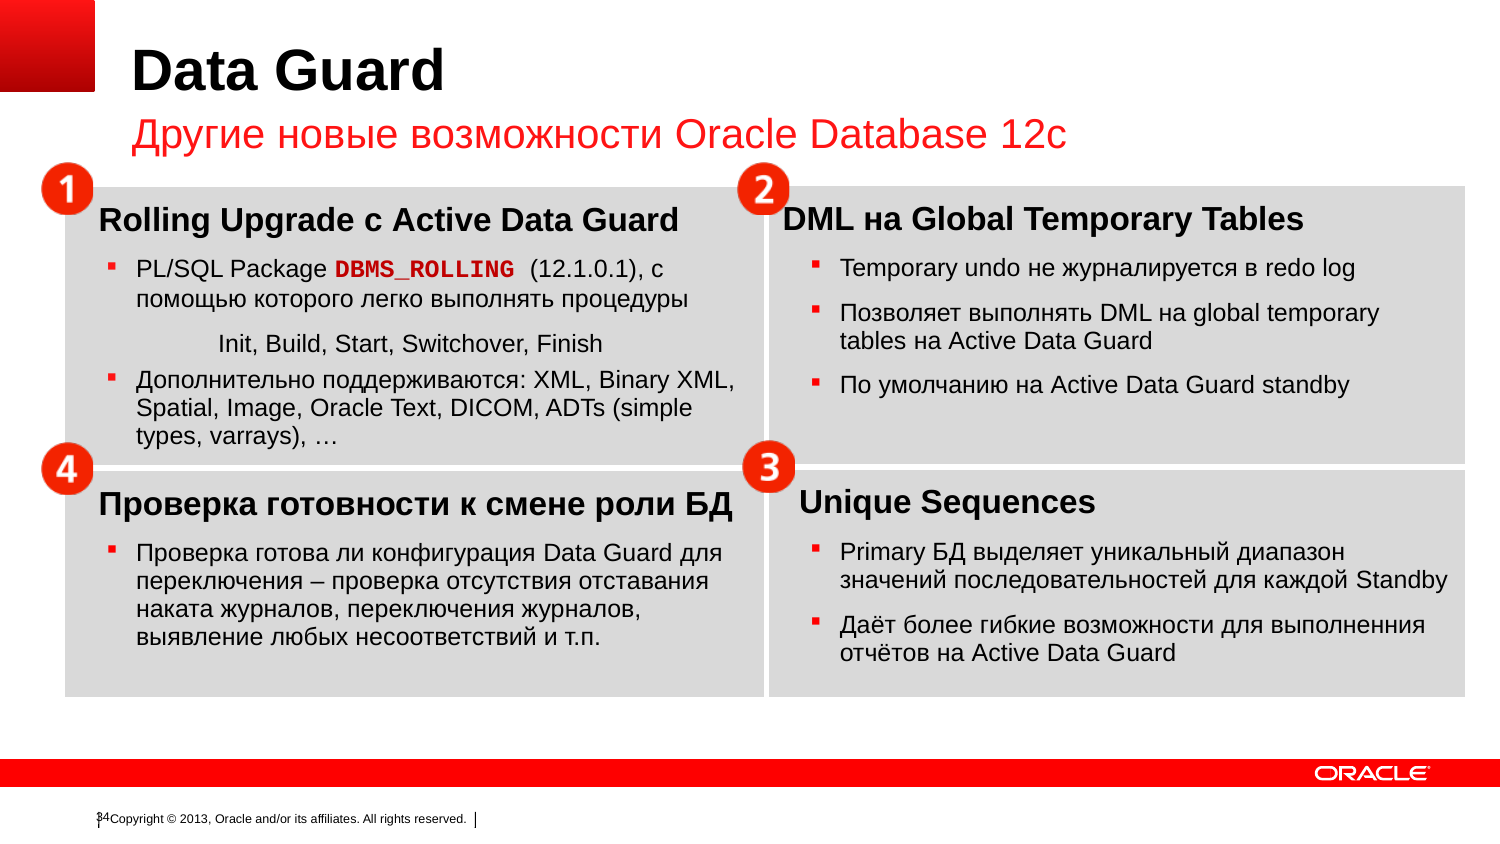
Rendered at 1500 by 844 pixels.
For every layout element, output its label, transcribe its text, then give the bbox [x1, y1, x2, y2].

table_header DML на Global Temporary Tables Temporary undo не журналируется в redo log Позволяет выполнять DML на global temporary tables на Active Data Guard По умолчанию на Active Data Guard standby [769, 186, 1465, 464]
table_header Unique Sequences Primary БД выделяет уникальный диапазон значений последовательностей для каждой Standby Даёт более гибкие возможности для выполненния отчётов на Active Data Guard [769, 470, 1465, 697]
title Data Guard [131, 40, 1482, 106]
table_header Проверка готовности к смене роли БД Проверка готова ли конфигурация Data Guard для переключения – проверка отсутствия отставания наката журналов, переключения журналов, выявление любых несоответствий и т.п. [65, 471, 764, 697]
picture [741, 439, 796, 493]
picture [735, 161, 790, 216]
table_header Rolling Upgrade с Active Data Guard PL/SQL Package DBMS_ROLLING (12.1.0.1), с помощью которого легко выполнять процедуры Init, Build, Start, Switchover, Finish Дополнительно поддерживаются: XML, Binary XML, Spatial, Image, Oracle Text, DICOM, ADTs (simple types, varrays), … [65, 187, 764, 465]
picture [40, 161, 94, 215]
list Другие новые возможности Oracle Database 12c [131, 106, 1482, 157]
picture [39, 440, 94, 495]
picture [0, 759, 1500, 787]
